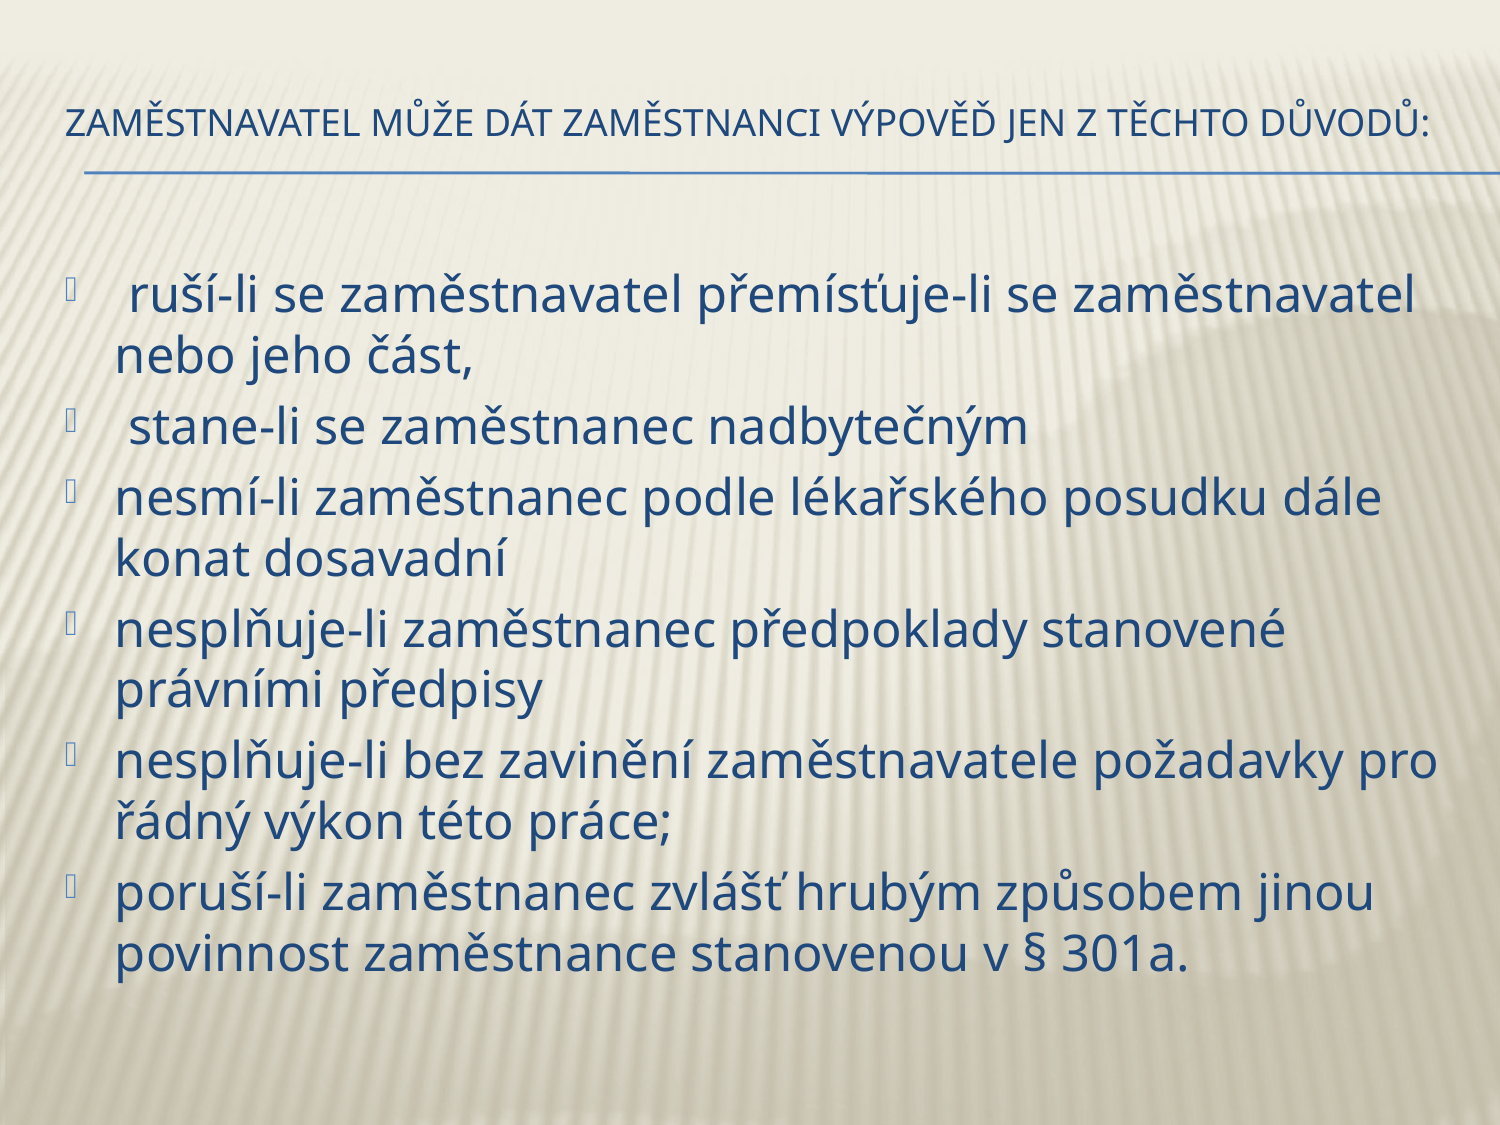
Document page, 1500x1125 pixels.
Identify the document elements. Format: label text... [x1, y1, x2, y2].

list ruší-li se zaměstnavatel přemísťuje-li se zaměstnavatel nebo jeho část, stane-li se zaměstnanec nadbytečným nesmí-li zaměstnanec podle lékařského posudku dále konat dosavadní nesplňuje-li zaměstnanec předpoklady stanovené právními předpisy nesplňuje-li bez zavinění zaměstnavatele požadavky pro řádný výkon této práce; poruší-li zaměstnanec zvlášť hrubým způsobem jinou povinnost zaměstnance stanovenou v § 301a. [50, 254, 1475, 998]
title Zaměstnavatel může dát zaměstnanci výpověď jen z těchto důvodů: [50, 75, 1475, 213]
